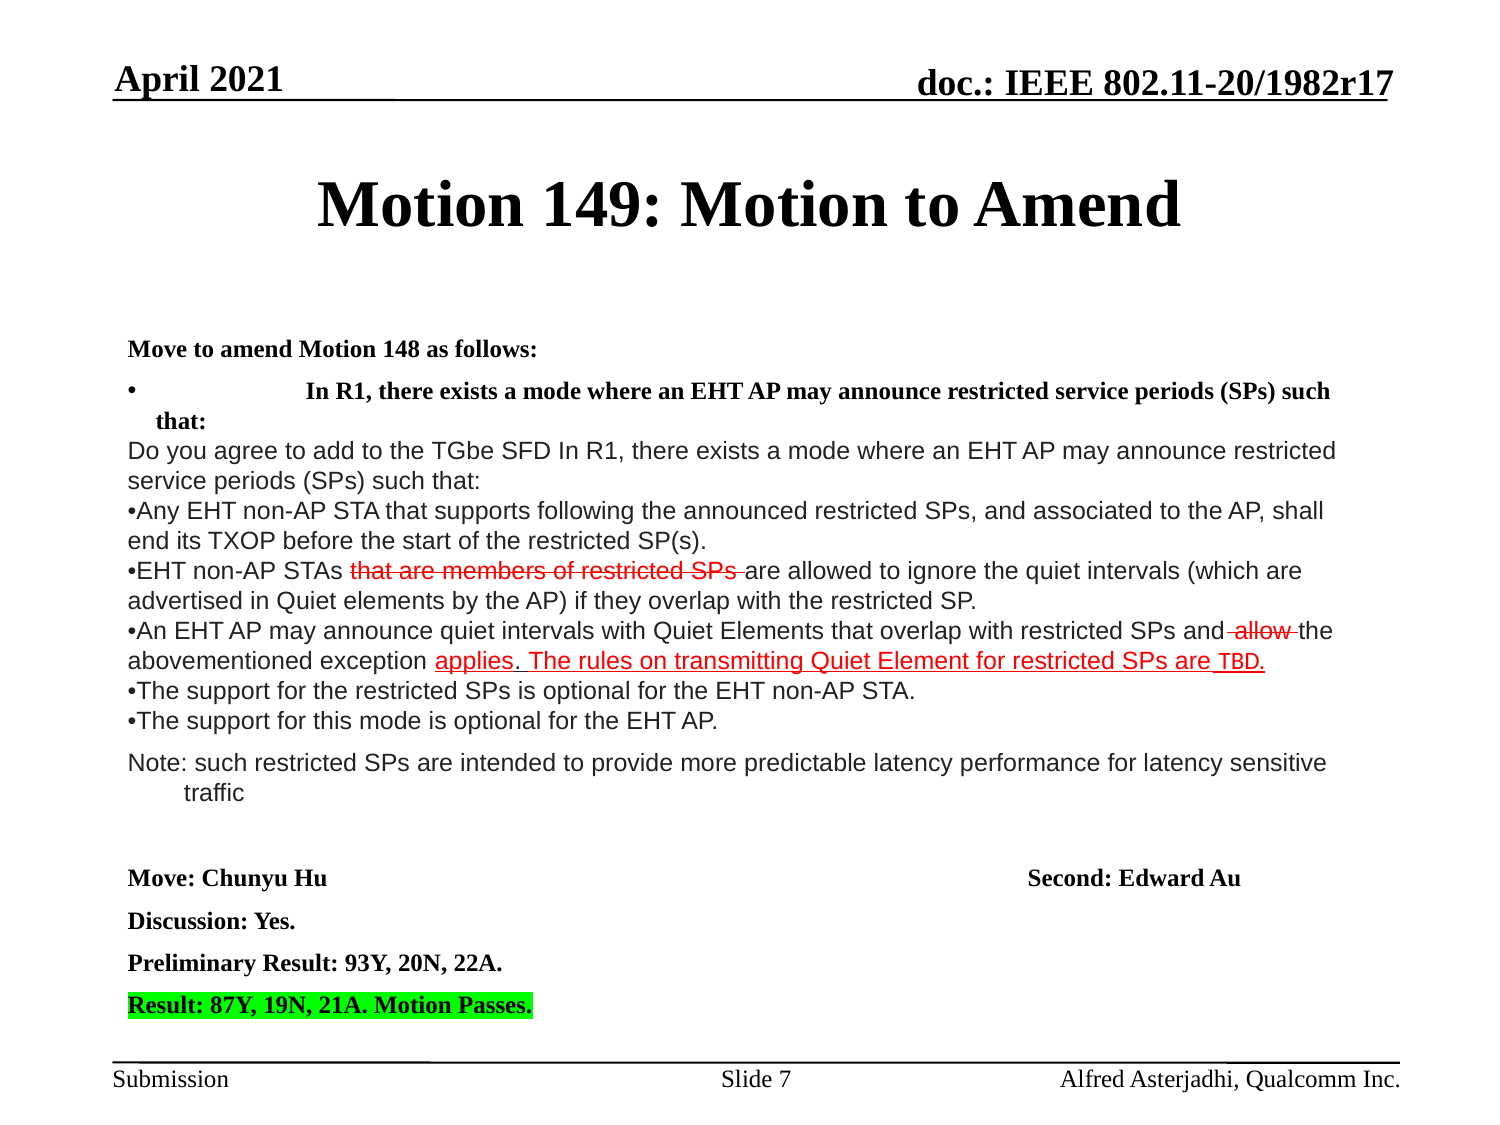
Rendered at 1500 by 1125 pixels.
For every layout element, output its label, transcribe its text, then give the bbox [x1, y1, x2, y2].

title Motion 149: Motion to Amend [112, 112, 1388, 288]
list Move to amend Motion 148 as follows: In R1, there exists a mode where an EHT AP may announce restricted service periods (SPs) such that: Do you agree to add to the TGbe SFD In R1, there exists a mode where an EHT AP may announce restricted service periods (SPs) such that: •Any EHT non-AP STA that supports following the announced restricted SPs, and associated to the AP, shall end its TXOP before the start of the restricted SP(s). •EHT non-AP STAs that are members of restricted SPs are allowed to ignore the quiet intervals (which are advertised in Quiet elements by the AP) if they overlap with the restricted SP. •An EHT AP may announce quiet intervals with Quiet Elements that overlap with restricted SPs and allow the abovementioned exception applies. The rules on transmitting Quiet Element for restricted SPs are TBD. •The support for the restricted SPs is optional for the EHT non-AP STA. •The support for this mode is optional for the EHT AP. Note: such restricted SPs are intended to provide more predictable latency performance for latency sensitive traffic Move: Chunyu Hu Second: Edward Au Discussion: Yes. Preliminary Result: 93Y, 20N, 22A. Result: 87Y, 19N, 21A. Motion Passes. [112, 324, 1388, 1000]
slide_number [114, 54, 423, 100]
slide_number Slide 7 [712, 1061, 800, 1123]
footer Alfred Asterjadhi, Qualcomm Inc. [878, 1061, 1402, 1093]
